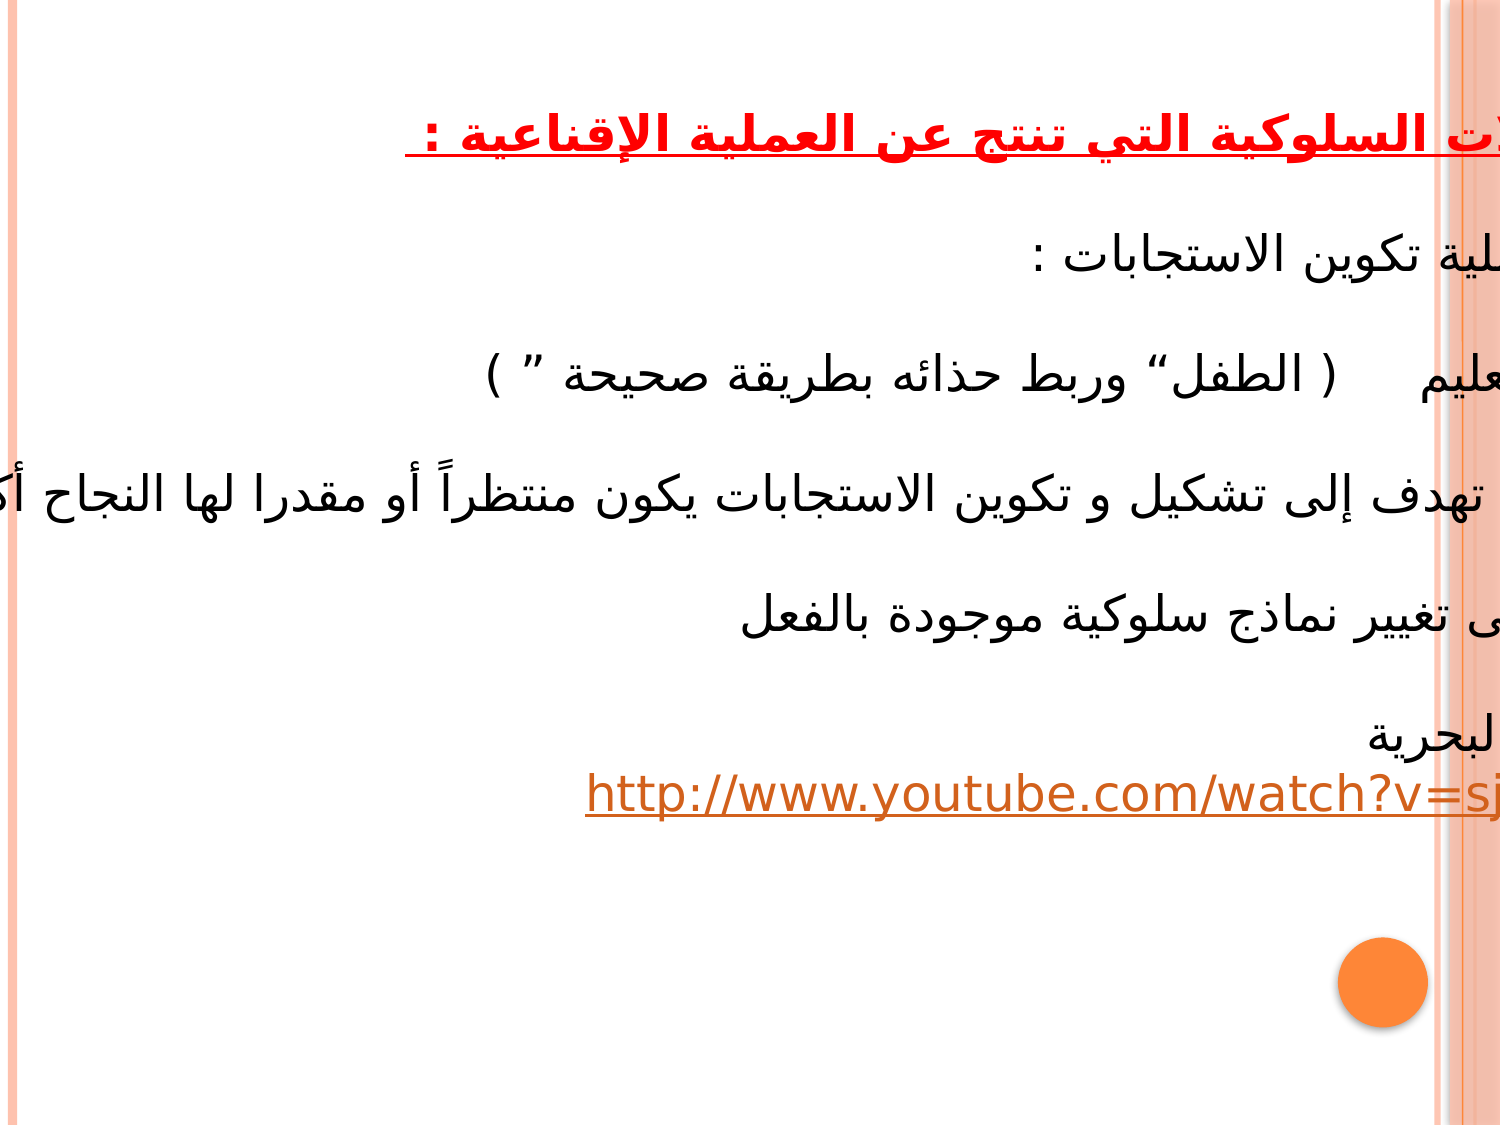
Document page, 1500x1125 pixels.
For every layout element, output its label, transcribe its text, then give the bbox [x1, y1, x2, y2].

text_box أنواع التعديلات السلوكية التي تنتج عن العملية الإقناعية : 1- الإقناع و عملية تكوين الاستجابات : الإقناع = التعليم ( الطفل“ وربط حذائه بطريقة صحيحة ” ) الرسائل التي تهدف إلى تشكيل و تكوين الاستجابات يكون منتظراً أو مقدرا لها النجاح أكثر من الرسائل التي تهدف إلى تغيير نماذج سلوكية موجودة بالفعل حملة السلامة البحرية http://www.youtube.com/watch?v=sjRh9dgrVW0 [0, 93, 1500, 1125]
